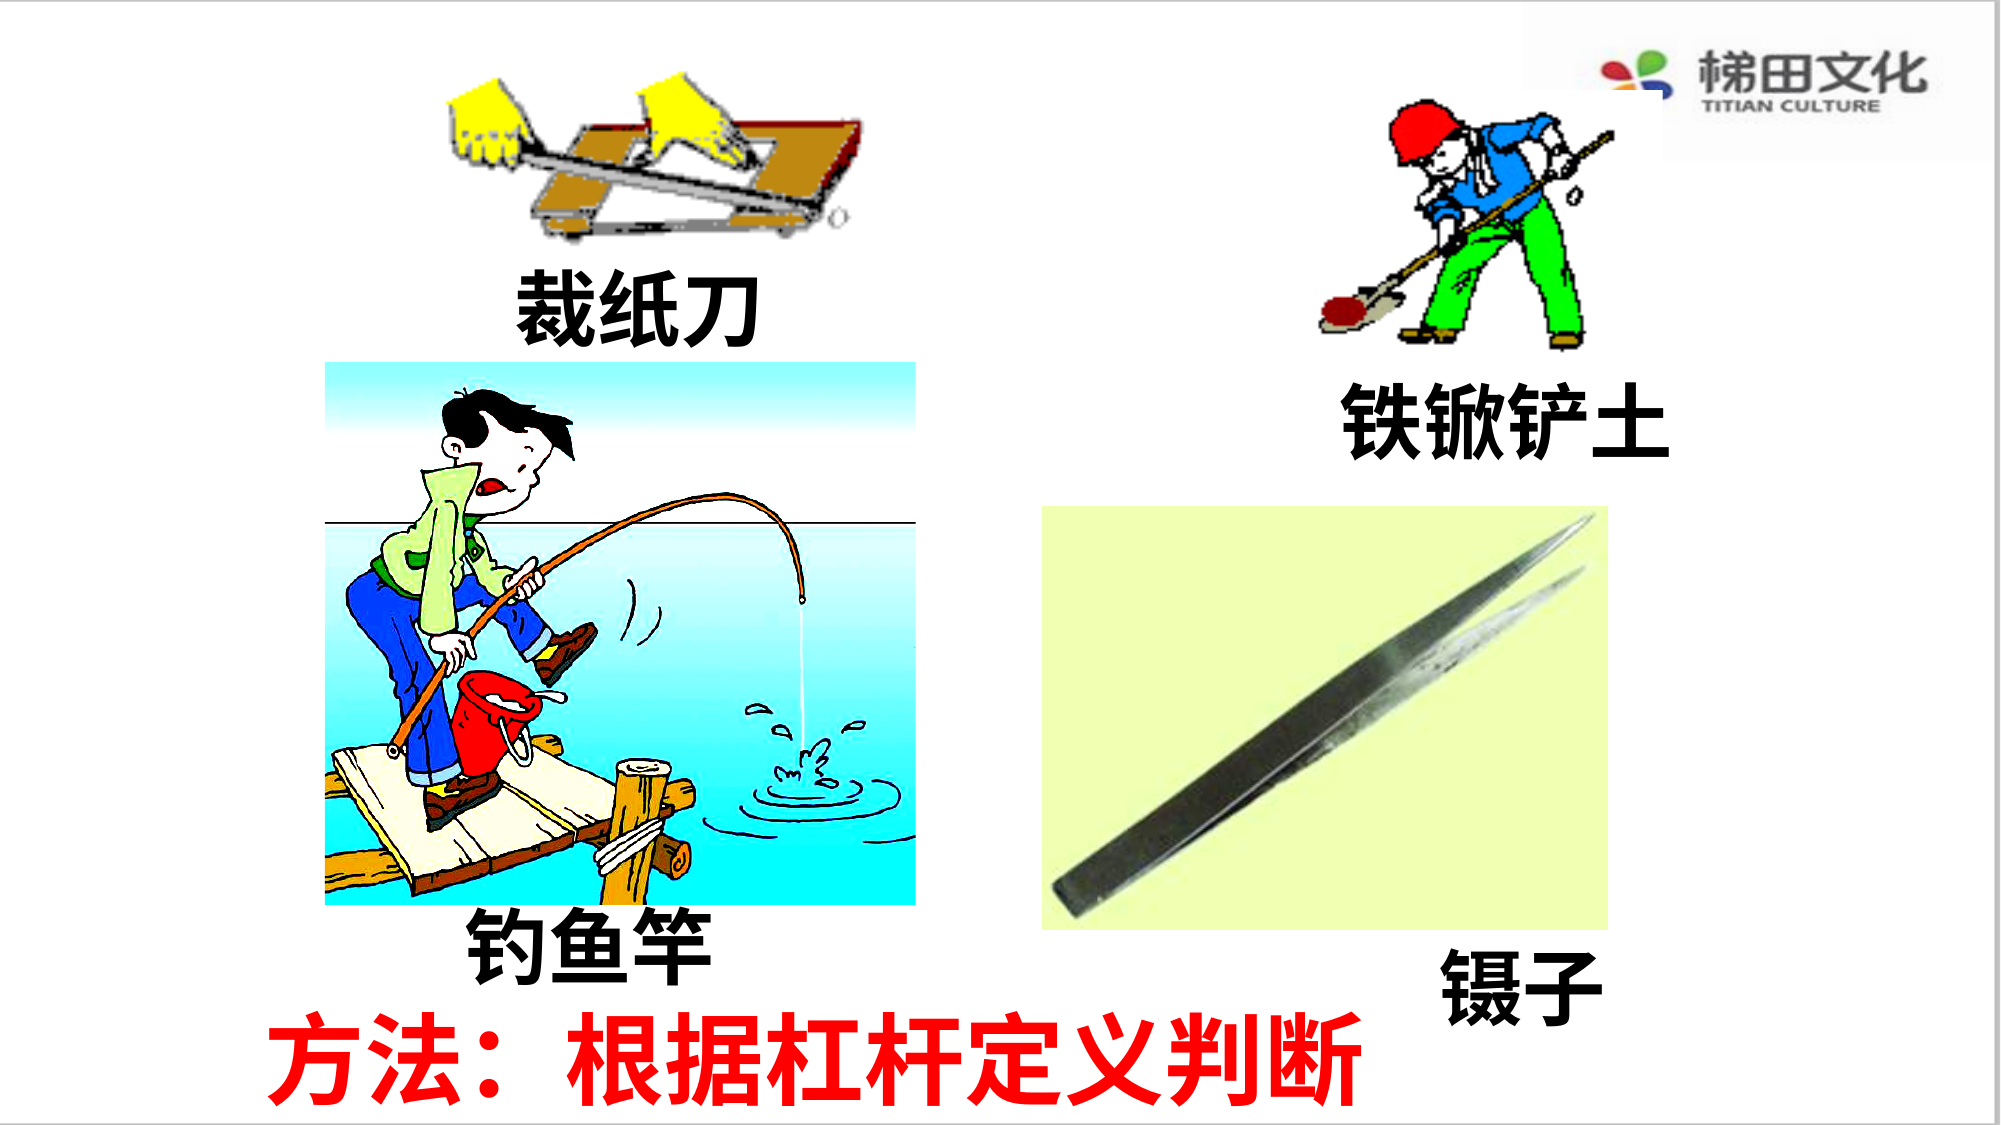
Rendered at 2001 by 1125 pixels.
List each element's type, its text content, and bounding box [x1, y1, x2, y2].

text_box 裁纸刀 [500, 262, 790, 360]
text_box 镊子 [1425, 929, 1650, 1044]
picture [0, 0, 2001, 1125]
text_box 方法：根据杠杆定义判断 [249, 989, 1600, 1125]
text_box 钓鱼竿 [449, 914, 817, 989]
text_box 铁锨铲土 [1324, 362, 1692, 478]
